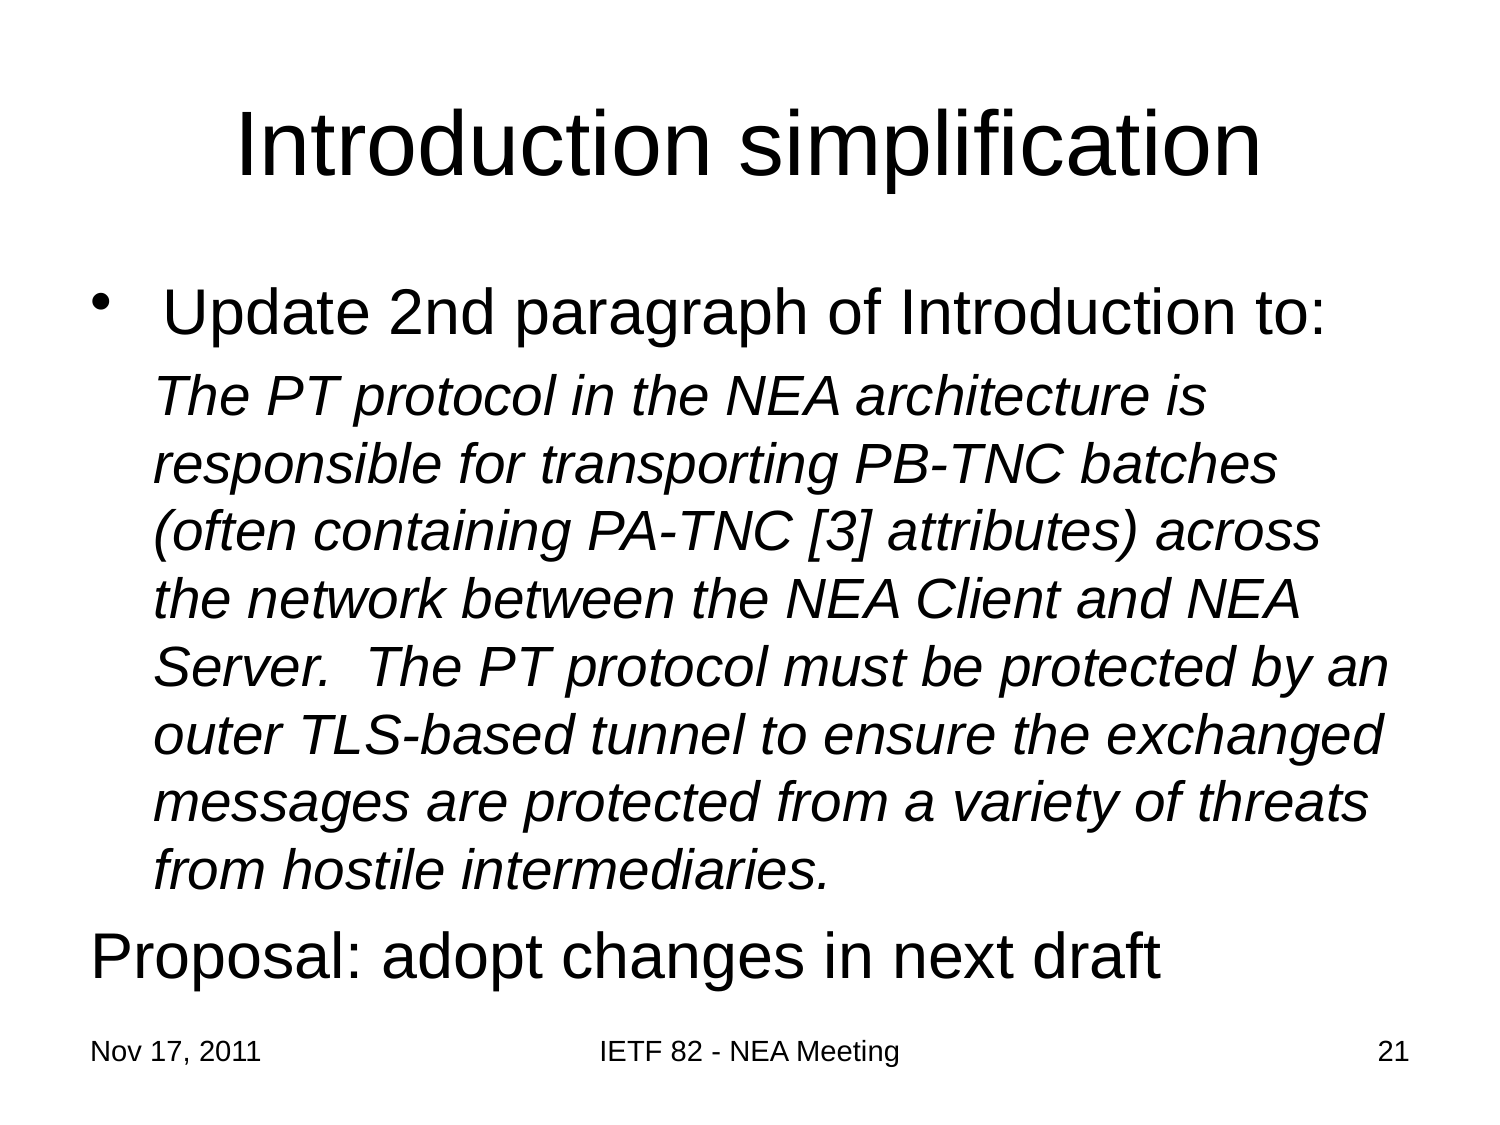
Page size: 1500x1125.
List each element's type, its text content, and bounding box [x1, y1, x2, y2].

footer IETF 82 - NEA Meeting [512, 1024, 988, 1103]
list Update 2nd paragraph of Introduction to: The PT protocol in the NEA architecture is responsible for transporting PB-TNC batches (often containing PA-TNC [3] attributes) across the network between the NEA Client and NEA Server. The PT protocol must be protected by an outer TLS-based tunnel to ensure the exchanged messages are protected from a variety of threats from hostile intermediaries. Proposal: adopt changes in next draft [74, 262, 1426, 1006]
title Introduction simplification [74, 44, 1426, 233]
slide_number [74, 1024, 426, 1103]
slide_number 21 [1074, 1024, 1426, 1103]
